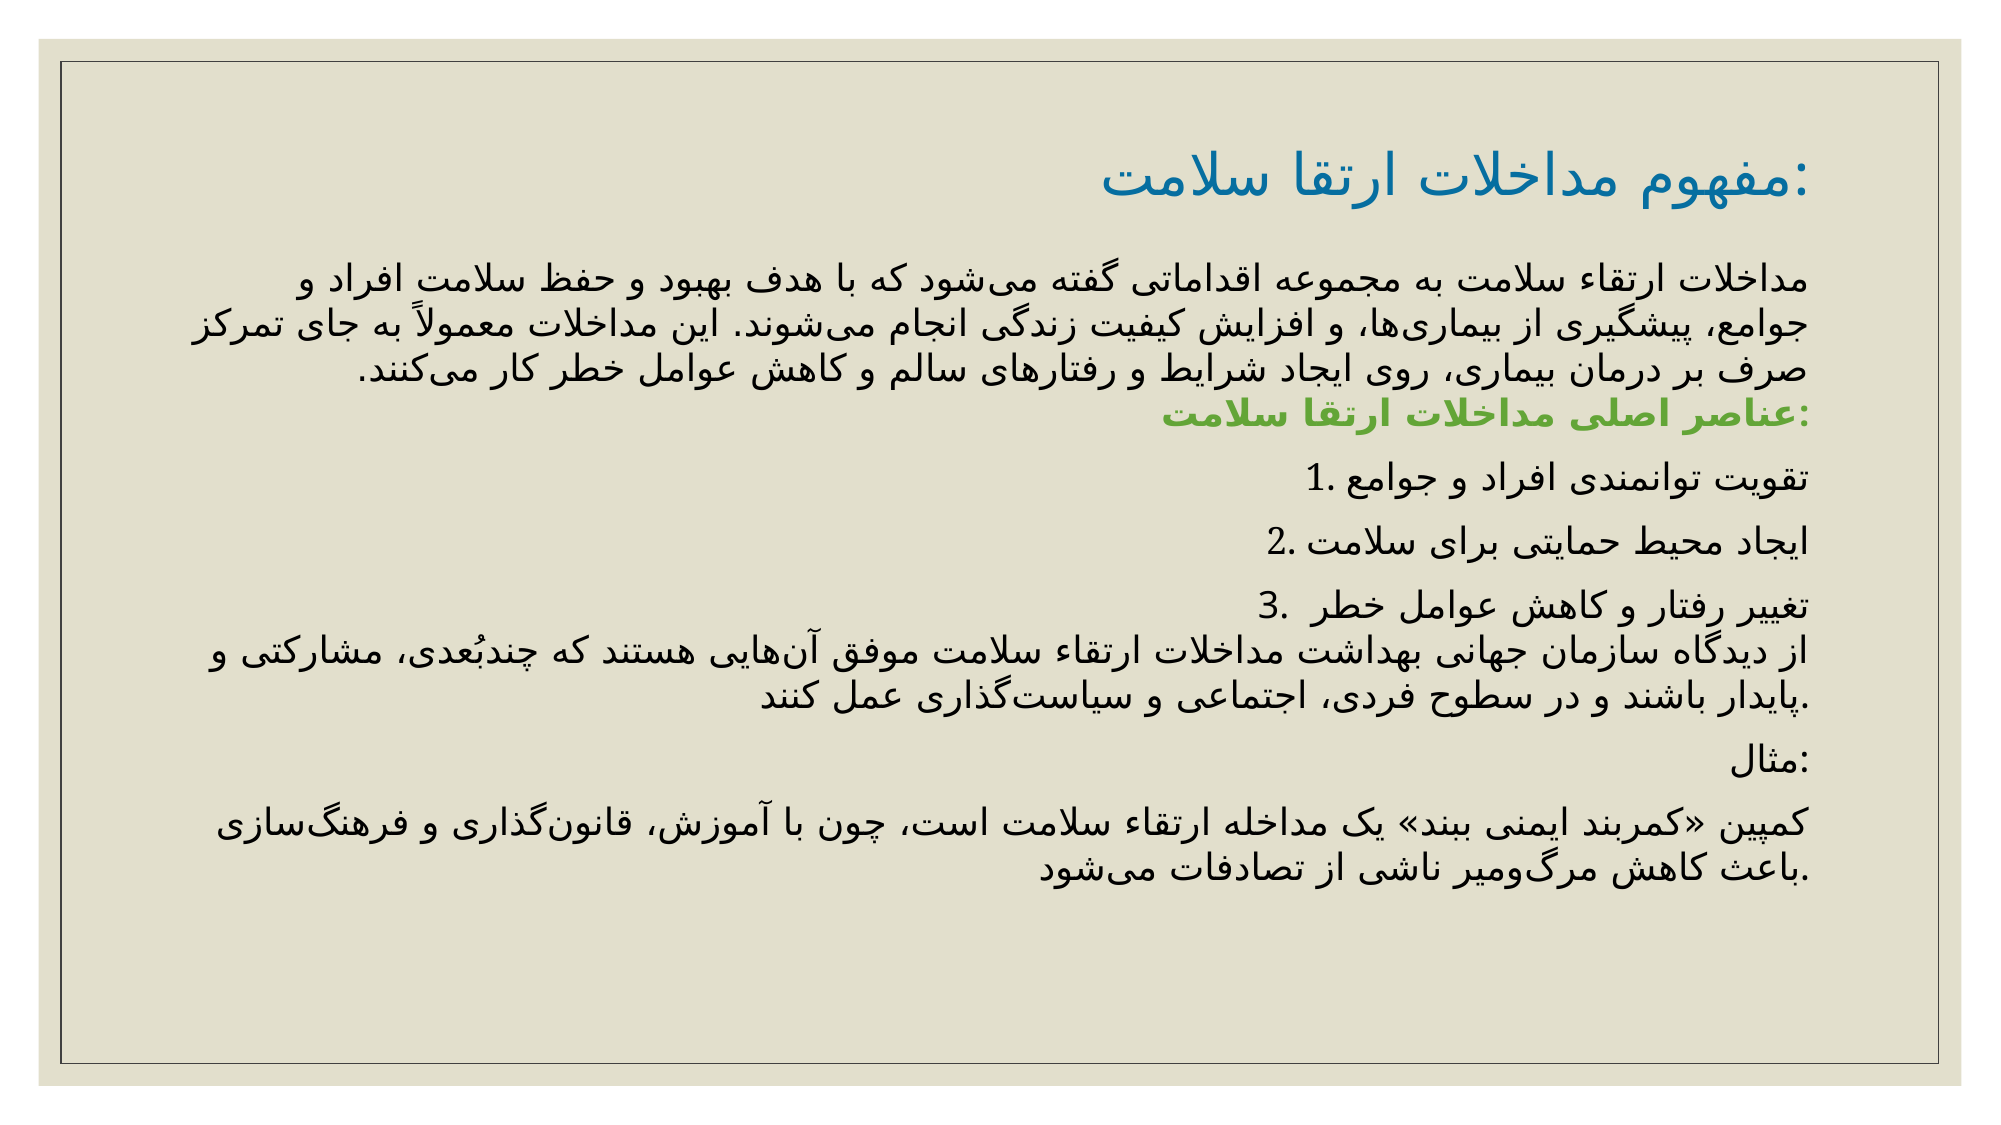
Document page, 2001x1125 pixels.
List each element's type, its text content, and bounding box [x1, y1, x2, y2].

list مداخلات ارتقاء سلامت به مجموعه اقداماتی گفته می‌شود که با هدف بهبود و حفظ سلامت افراد و جوامع، پیشگیری از بیماری‌ها، و افزایش کیفیت زندگی انجام می‌شوند. این مداخلات معمولاً به جای تمرکز صرف بر درمان بیماری، روی ایجاد شرایط و رفتارهای سالم و کاهش عوامل خطر کار می‌کنند. عناصر اصلی مداخلات ارتقا سلامت: 1. تقویت توانمندی افراد و جوامع 2. ایجاد محیط حمایتی برای سلامت 3. تغییر رفتار و کاهش عوامل خطر از دیدگاه سازمان جهانی بهداشت مداخلات ارتقاء سلامت موفق آن‌هایی هستند که چندبُعدی، مشارکتی و پایدار باشند و در سطوح فردی، اجتماعی و سیاست‌گذاری عمل کنند. مثال: کمپین «کمربند ایمنی ببند» یک مداخله ارتقاء سلامت است، چون با آموزش، قانون‌گذاری و فرهنگ‌سازی باعث کاهش مرگ‌ومیر ناشی از تصادفات می‌شود. [174, 246, 1825, 990]
title مفهوم مداخلات ارتقا سلامت: [174, 105, 1825, 246]
